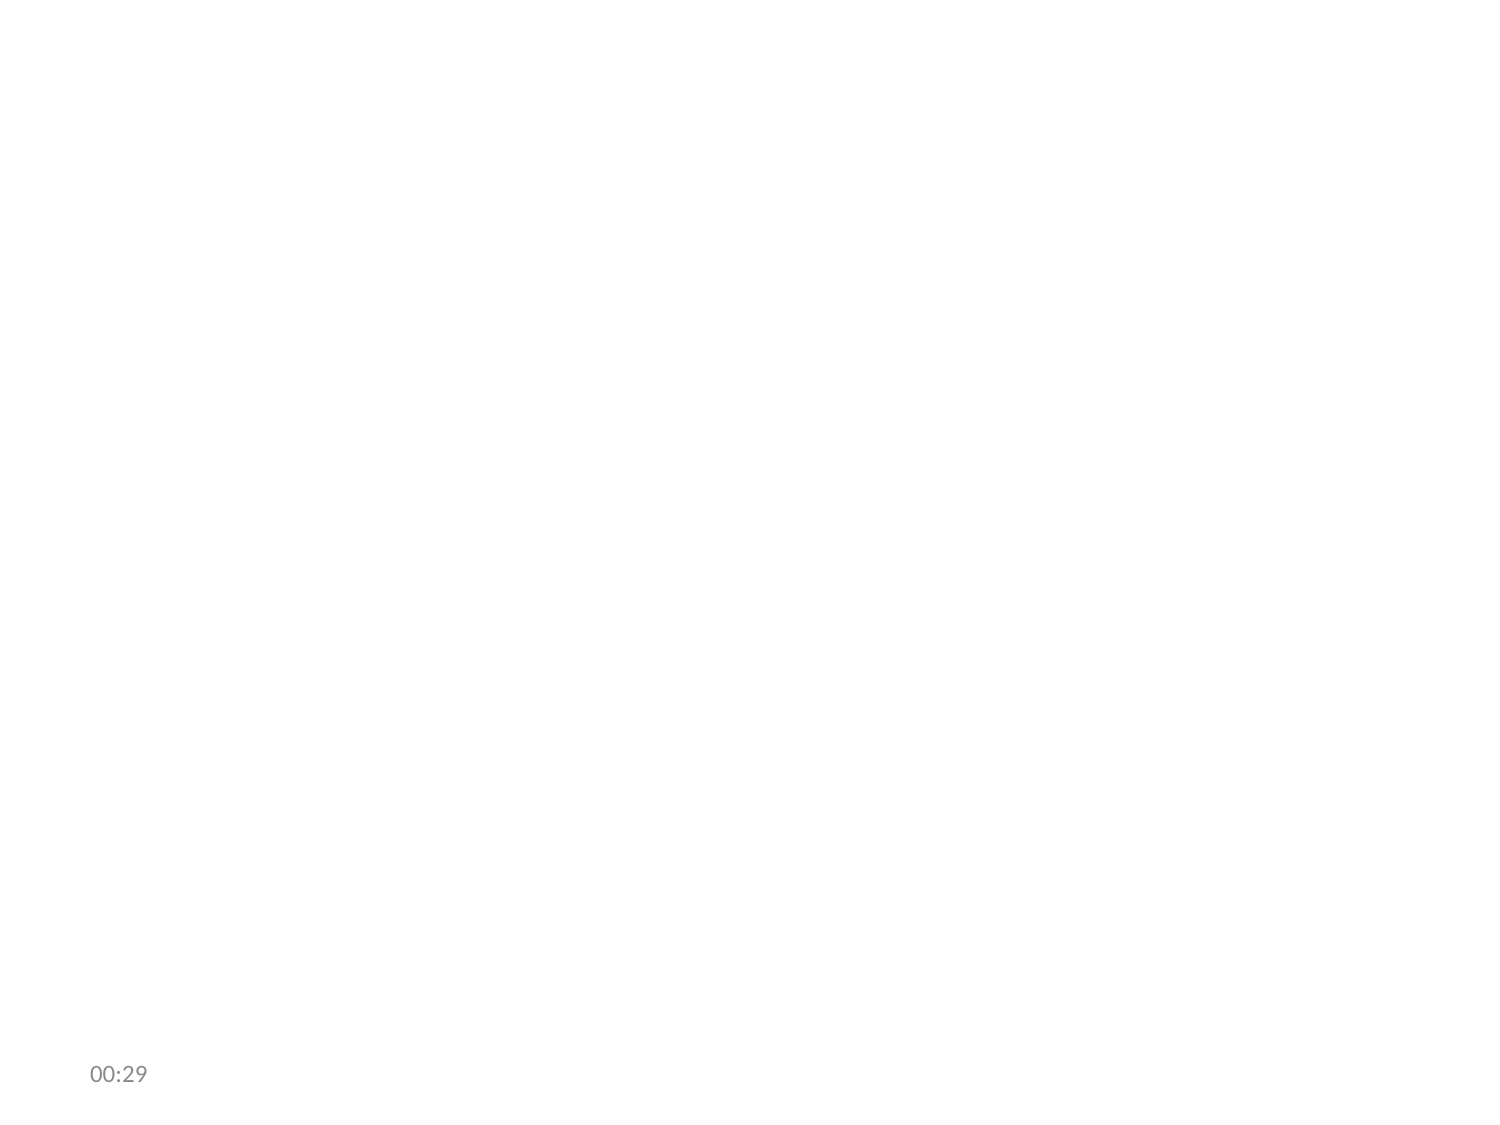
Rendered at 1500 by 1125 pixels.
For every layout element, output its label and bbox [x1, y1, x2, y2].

slide_number [75, 1042, 425, 1103]
